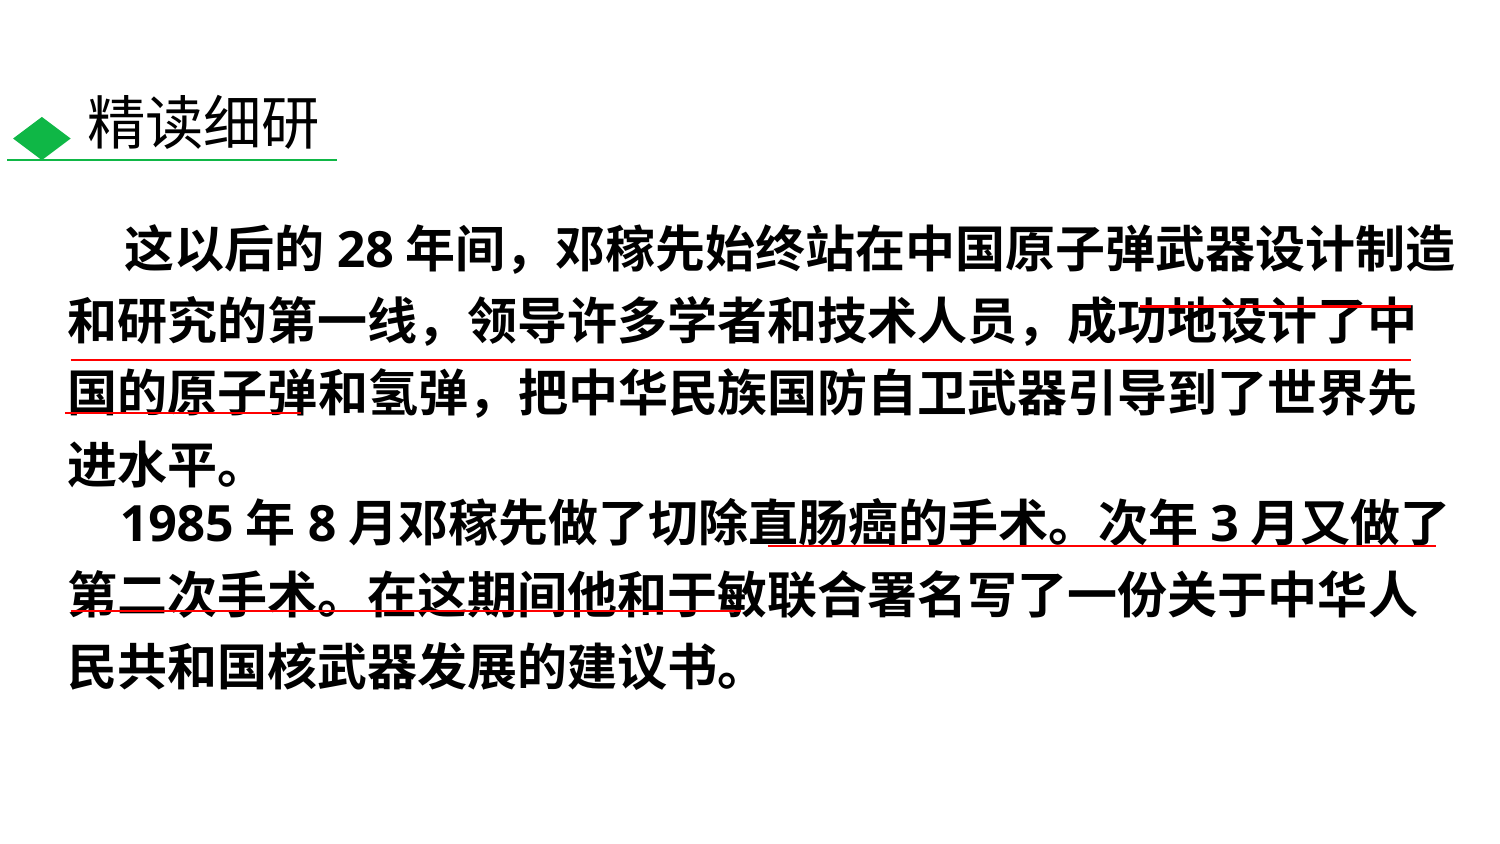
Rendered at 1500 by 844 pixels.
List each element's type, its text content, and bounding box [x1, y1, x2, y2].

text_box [7, 79, 337, 166]
text_box 这以后的28年间，邓稼先始终站在中国原子弹武器设计制造和研究的第一线，领导许多学者和技术人员，成功地设计了中国的原子弹和氢弹，把中华民族国防自卫武器引导到了世界先进水平。 [53, 198, 1483, 472]
text_box 1985年8月邓稼先做了切除直肠癌的手术。次年3月又做了第二次手术。在这期间他和于敏联合署名写了一份关于中华人民共和国核武器发展的建议书。 [53, 472, 1483, 703]
